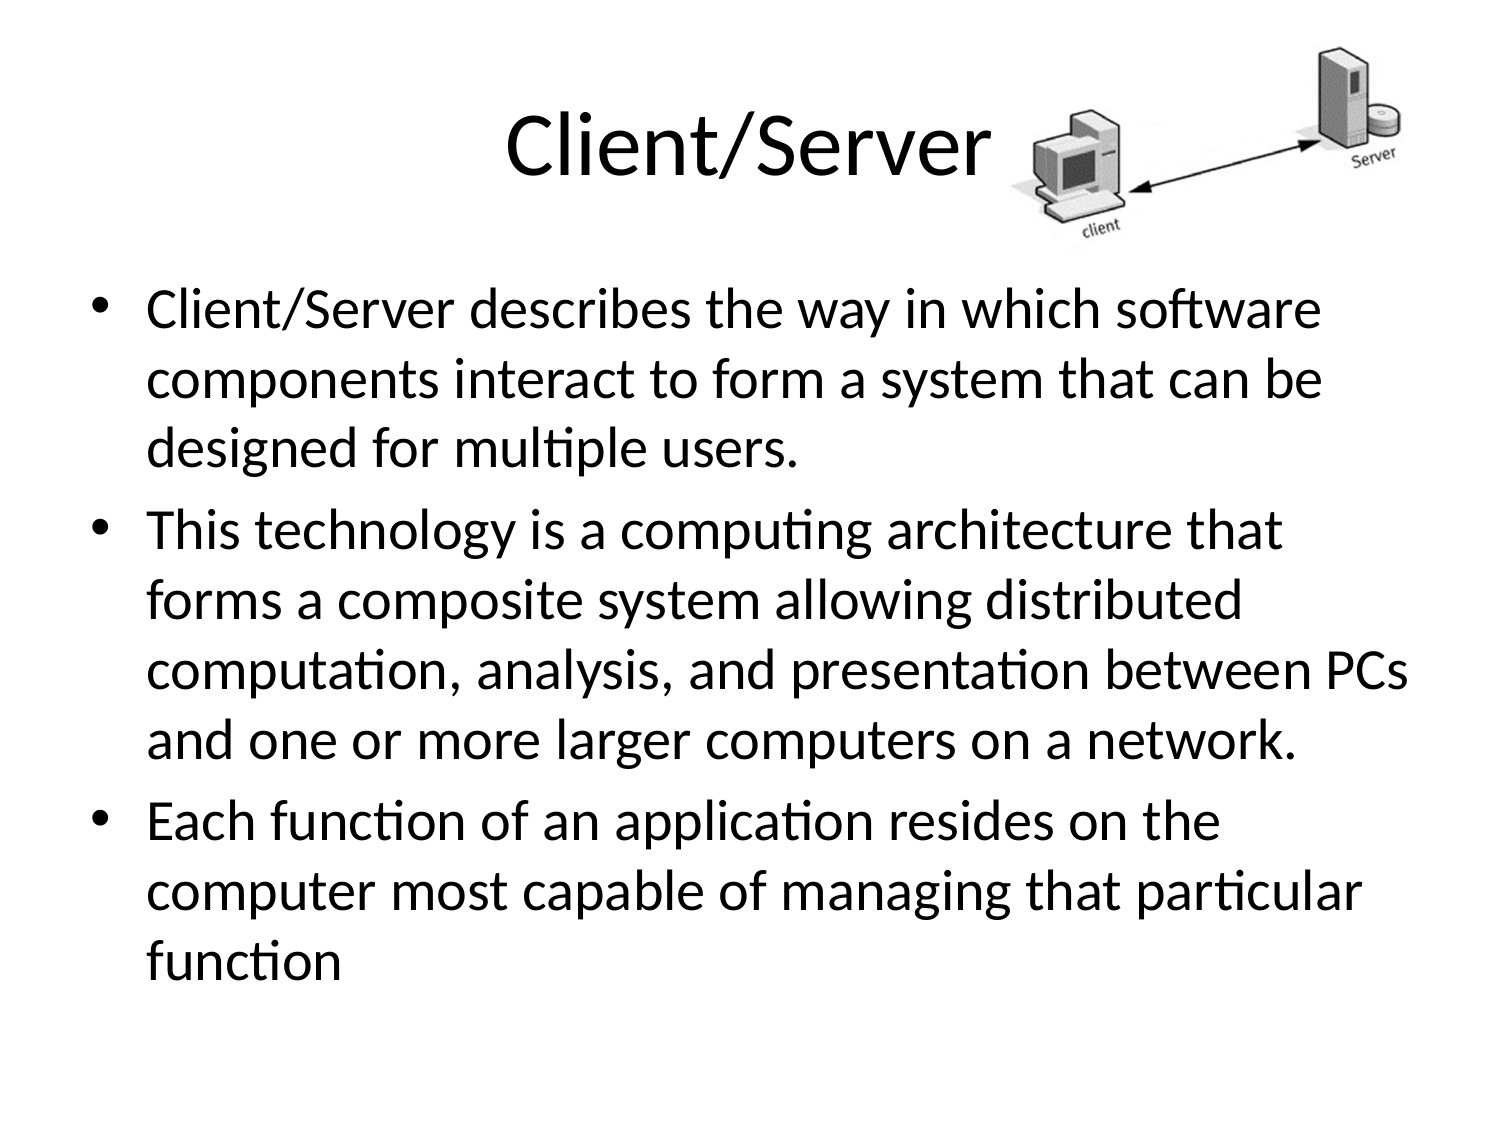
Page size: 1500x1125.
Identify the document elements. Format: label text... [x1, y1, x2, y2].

list Client/Server describes the way in which software components interact to form a system that can be designed for multiple users. This technology is a computing architecture that forms a composite system allowing distributed computation, analysis, and presentation between PCs and one or more larger computers on a network. Each function of an application resides on the computer most capable of managing that particular function [75, 262, 1425, 1005]
title Client/Server [75, 45, 992, 233]
picture [997, 11, 1500, 256]
